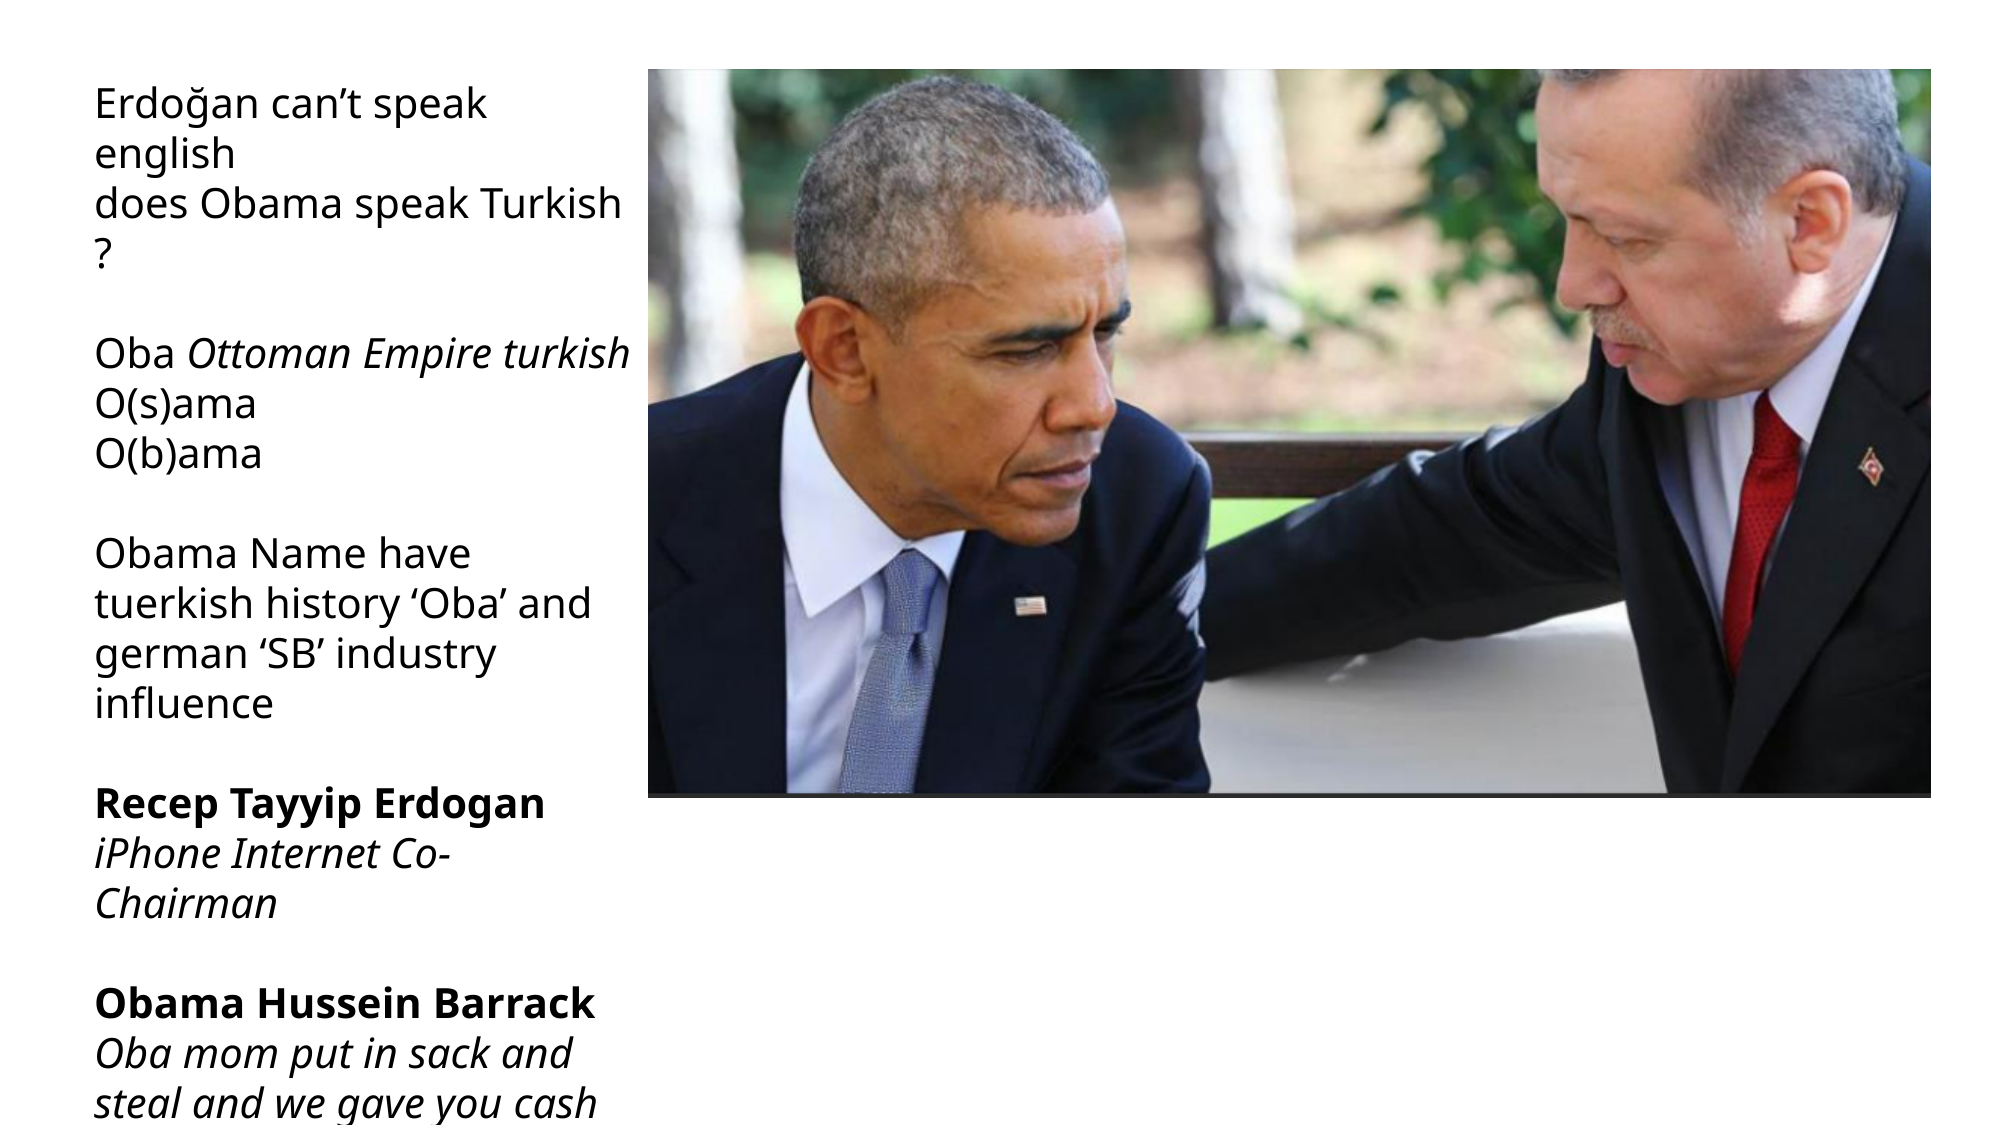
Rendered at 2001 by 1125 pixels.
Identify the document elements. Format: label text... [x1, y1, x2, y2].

picture [648, 69, 1931, 798]
text_box Erdoğan can’t speak english does Obama speak Turkish ? Oba Ottoman Empire turkish O(s)ama O(b)ama Obama Name have tuerkish history ‘Oba’ and german ‘SB’ industry influence Recep Tayyip Erdogan iPhone Internet Co-Chairman Obama Hussein Barrack Oba mom put in sack and steal and we gave you cash [79, 69, 649, 1125]
